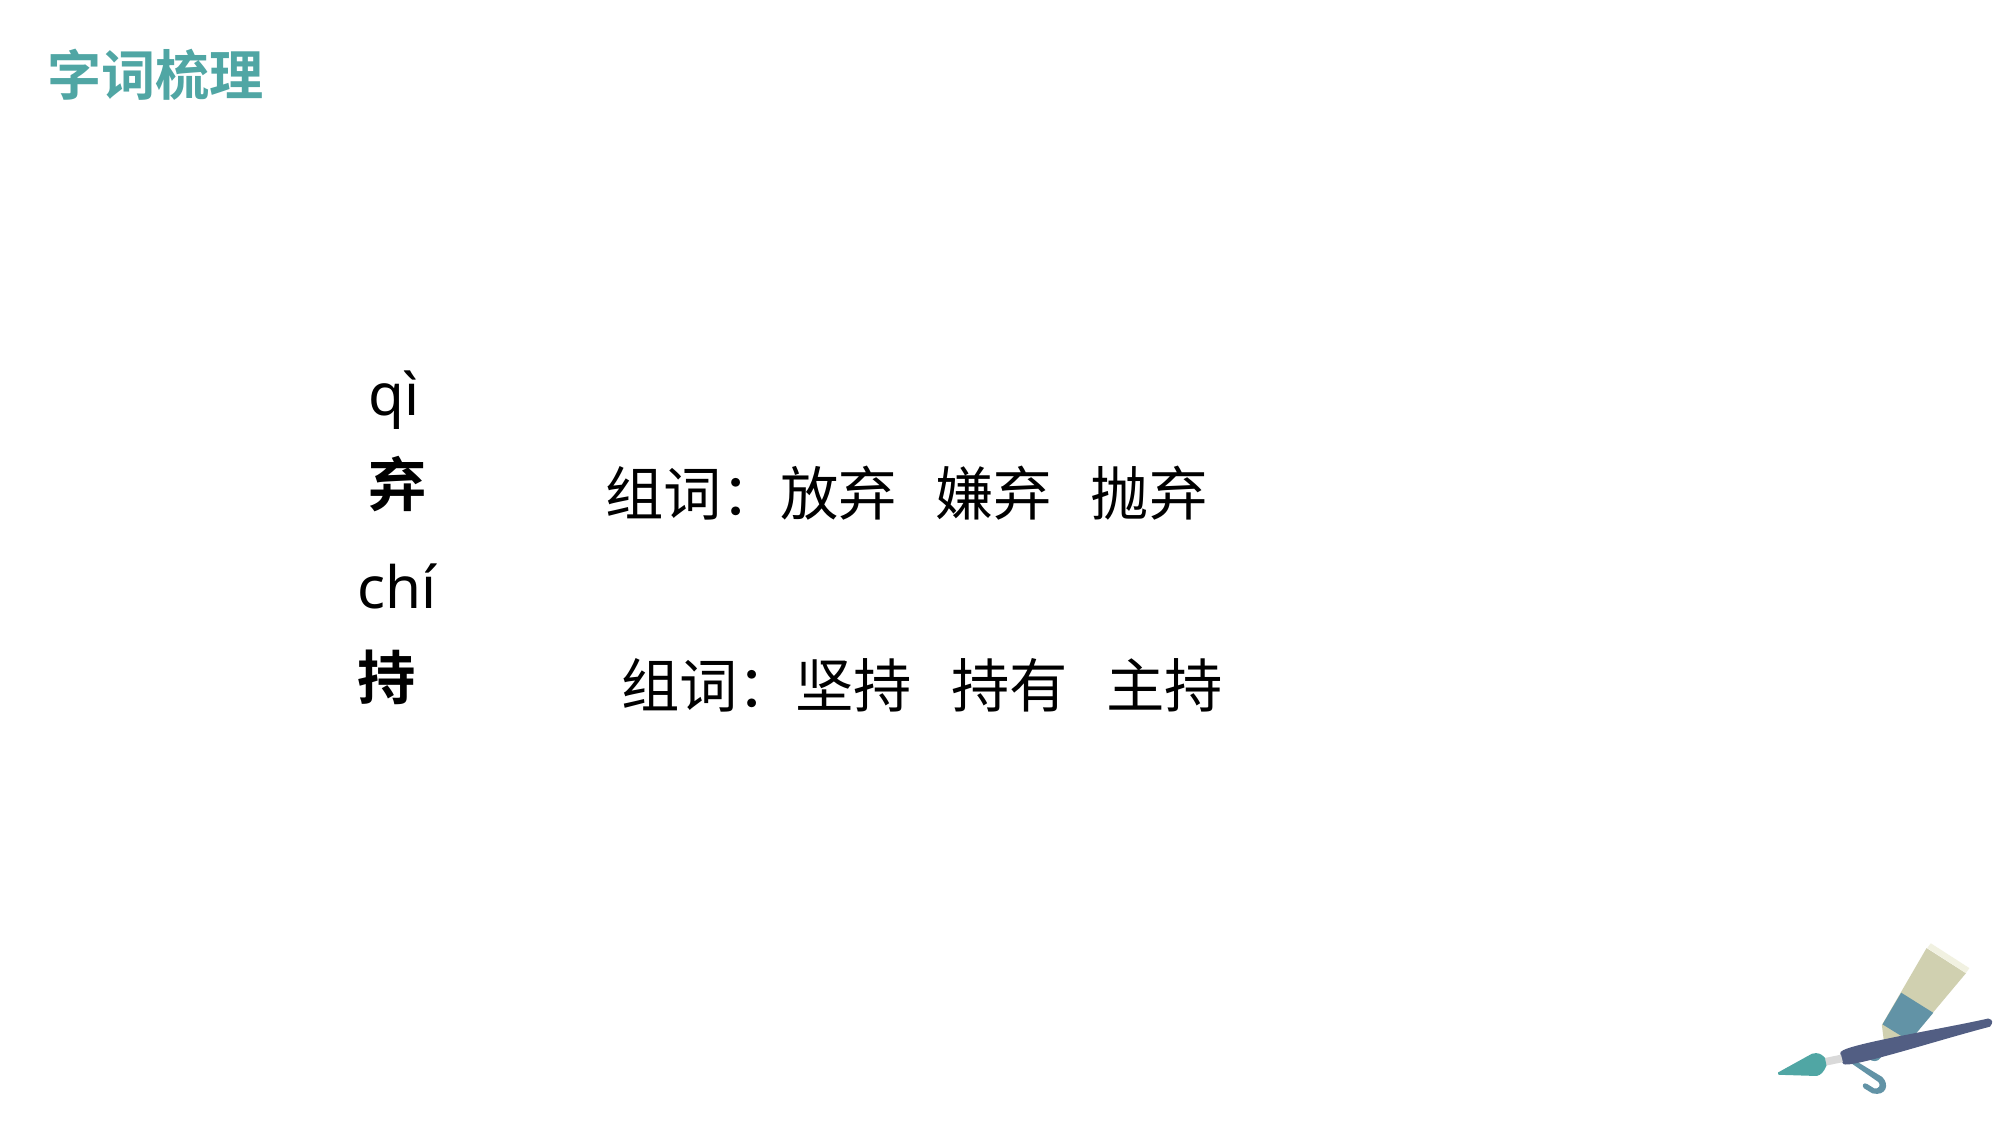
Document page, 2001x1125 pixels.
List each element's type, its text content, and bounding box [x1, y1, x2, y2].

text_box 字词梳理 [32, 33, 347, 114]
text_box 组词：坚持 持有 主持 [606, 642, 1662, 727]
text_box qì [353, 350, 435, 435]
text_box 组词：放弃 嫌弃 抛弃 [590, 449, 1646, 535]
text_box chí [342, 542, 452, 628]
text_box 持 [342, 633, 532, 719]
text_box 弃 [354, 441, 544, 526]
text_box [1811, 945, 1974, 1125]
